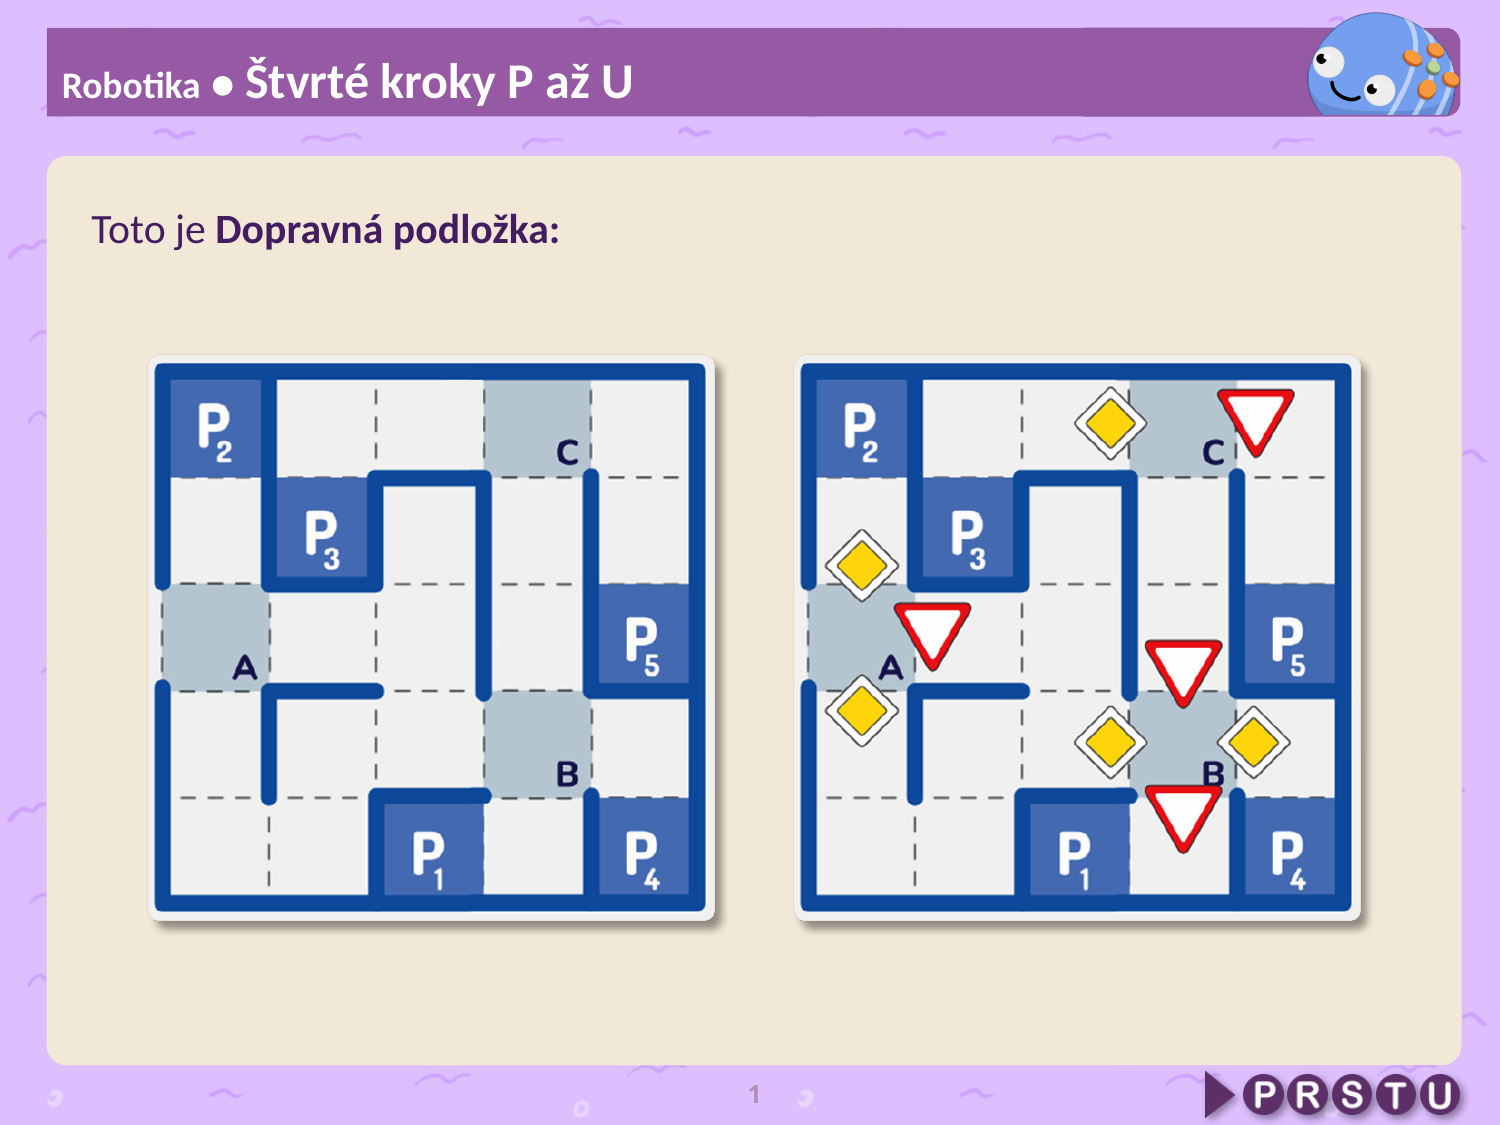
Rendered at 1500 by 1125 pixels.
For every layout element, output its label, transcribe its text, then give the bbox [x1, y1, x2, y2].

text_box [45, 154, 1463, 1067]
picture [0, 0, 1500, 1125]
slide_number 1 [718, 1067, 792, 1125]
text_box Toto je Dopravná podložka: [76, 194, 897, 260]
picture [147, 354, 715, 922]
title Robotika ● Štvrté kroky P až U [46, 27, 1307, 117]
picture [793, 354, 1361, 922]
